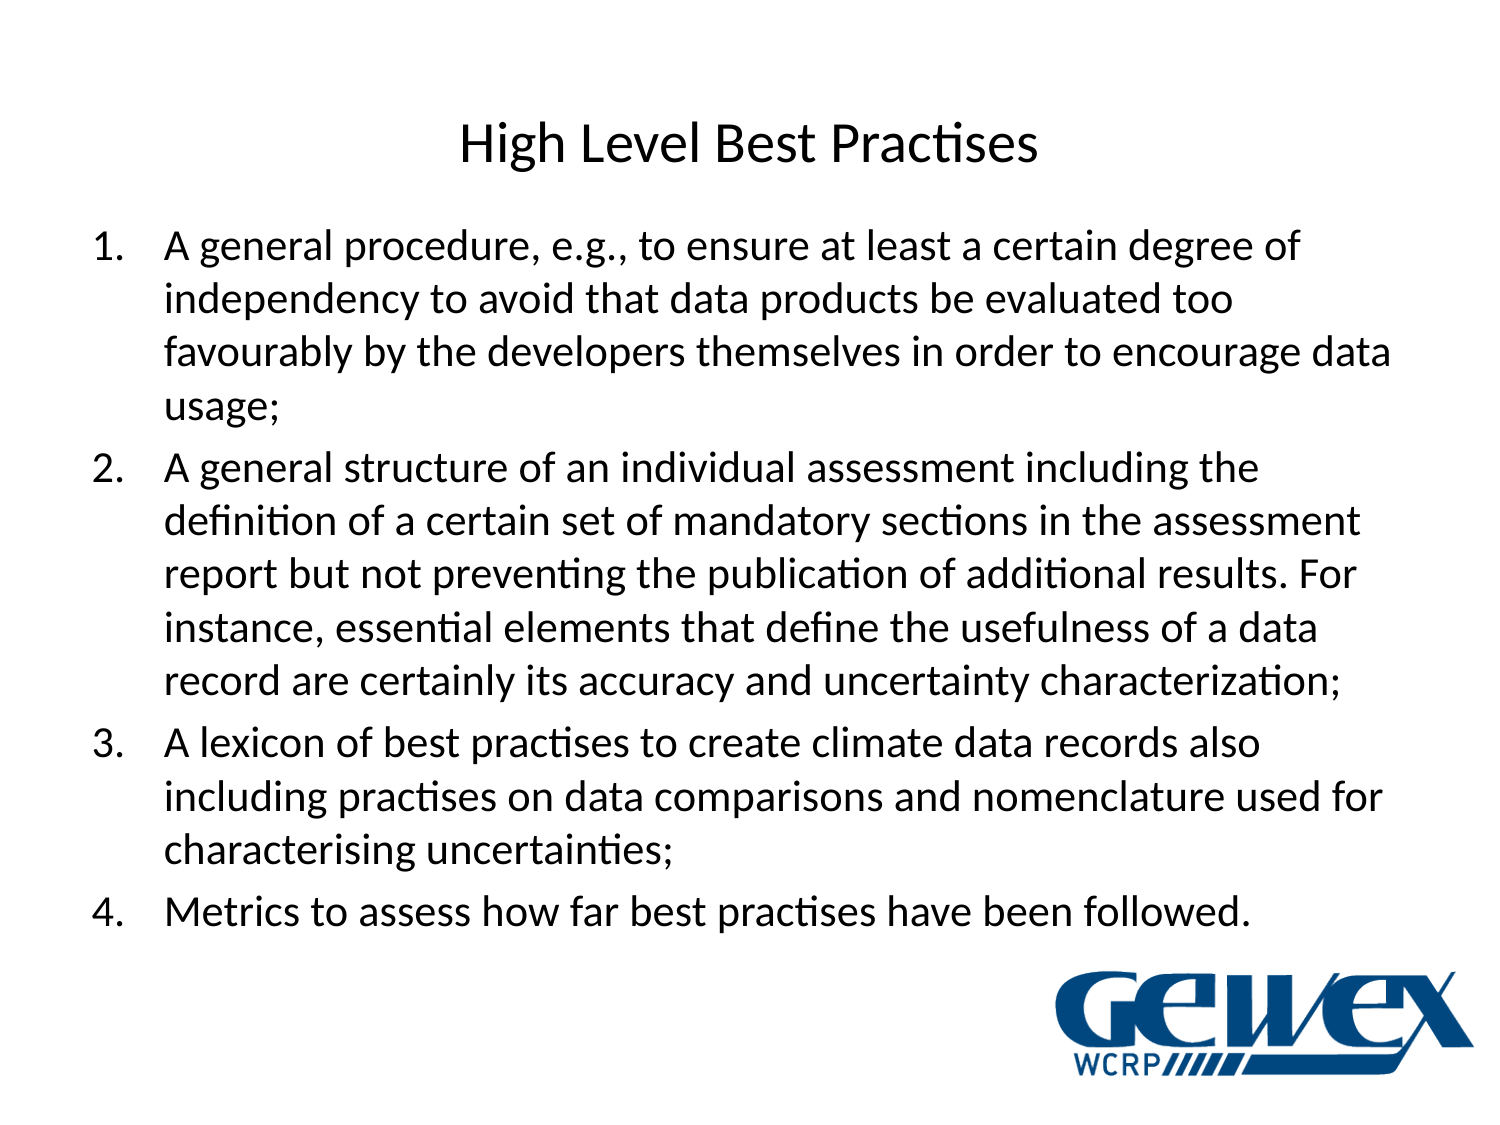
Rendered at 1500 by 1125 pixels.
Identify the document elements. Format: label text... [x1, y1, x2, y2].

picture [1027, 939, 1500, 1125]
list A general procedure, e.g., to ensure at least a certain degree of independency to avoid that data products be evaluated too favourably by the developers themselves in order to encourage data usage; A general structure of an individual assessment including the definition of a certain set of mandatory sections in the assessment report but not preventing the publication of additional results. For instance, essential elements that define the usefulness of a data record are certainly its accuracy and uncertainty characterization; A lexicon of best practises to create climate data records also including practises on data comparisons and nomenclature used for characterising uncertainties; Metrics to assess how far best practises have been followed. [76, 208, 1427, 951]
title High Level Best Practises [75, 45, 1425, 233]
